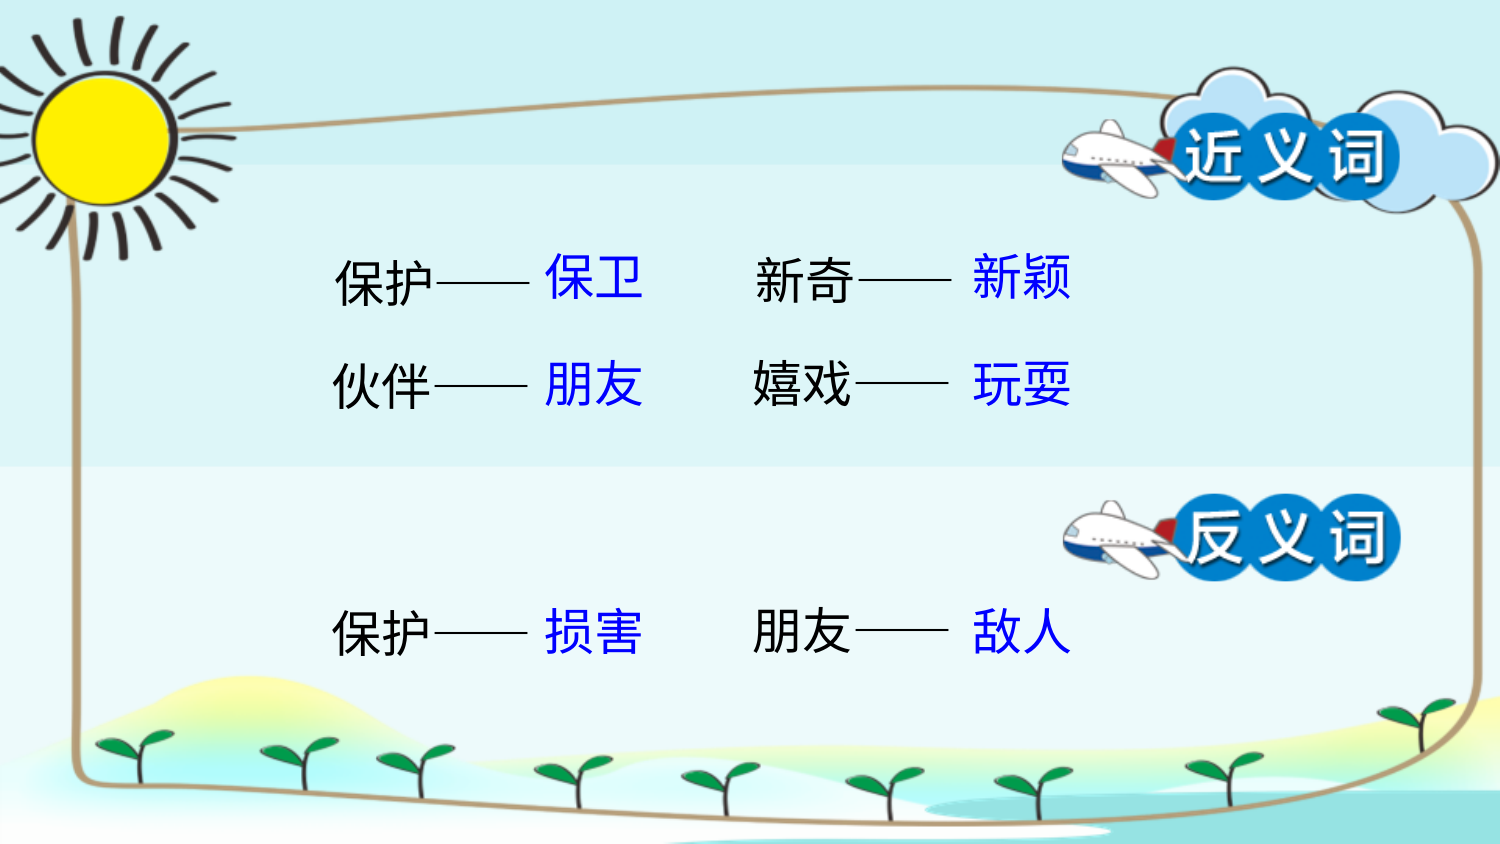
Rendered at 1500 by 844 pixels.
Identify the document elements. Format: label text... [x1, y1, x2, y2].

text_box 朋友 [529, 345, 691, 421]
text_box 保护—— [316, 565, 590, 760]
text_box 新颖 [957, 237, 1119, 313]
text_box 损害 [529, 592, 691, 668]
text_box 嬉戏—— [737, 315, 1011, 510]
text_box 玩耍 [957, 345, 1119, 421]
text_box 保护—— [319, 214, 593, 345]
text_box 朋友—— [737, 562, 1011, 758]
text_box 敌人 [957, 592, 1119, 668]
text_box 保卫 [529, 237, 691, 313]
picture [0, 0, 1500, 844]
text_box 新奇—— [740, 211, 1014, 345]
text_box 伙伴—— [316, 317, 590, 513]
